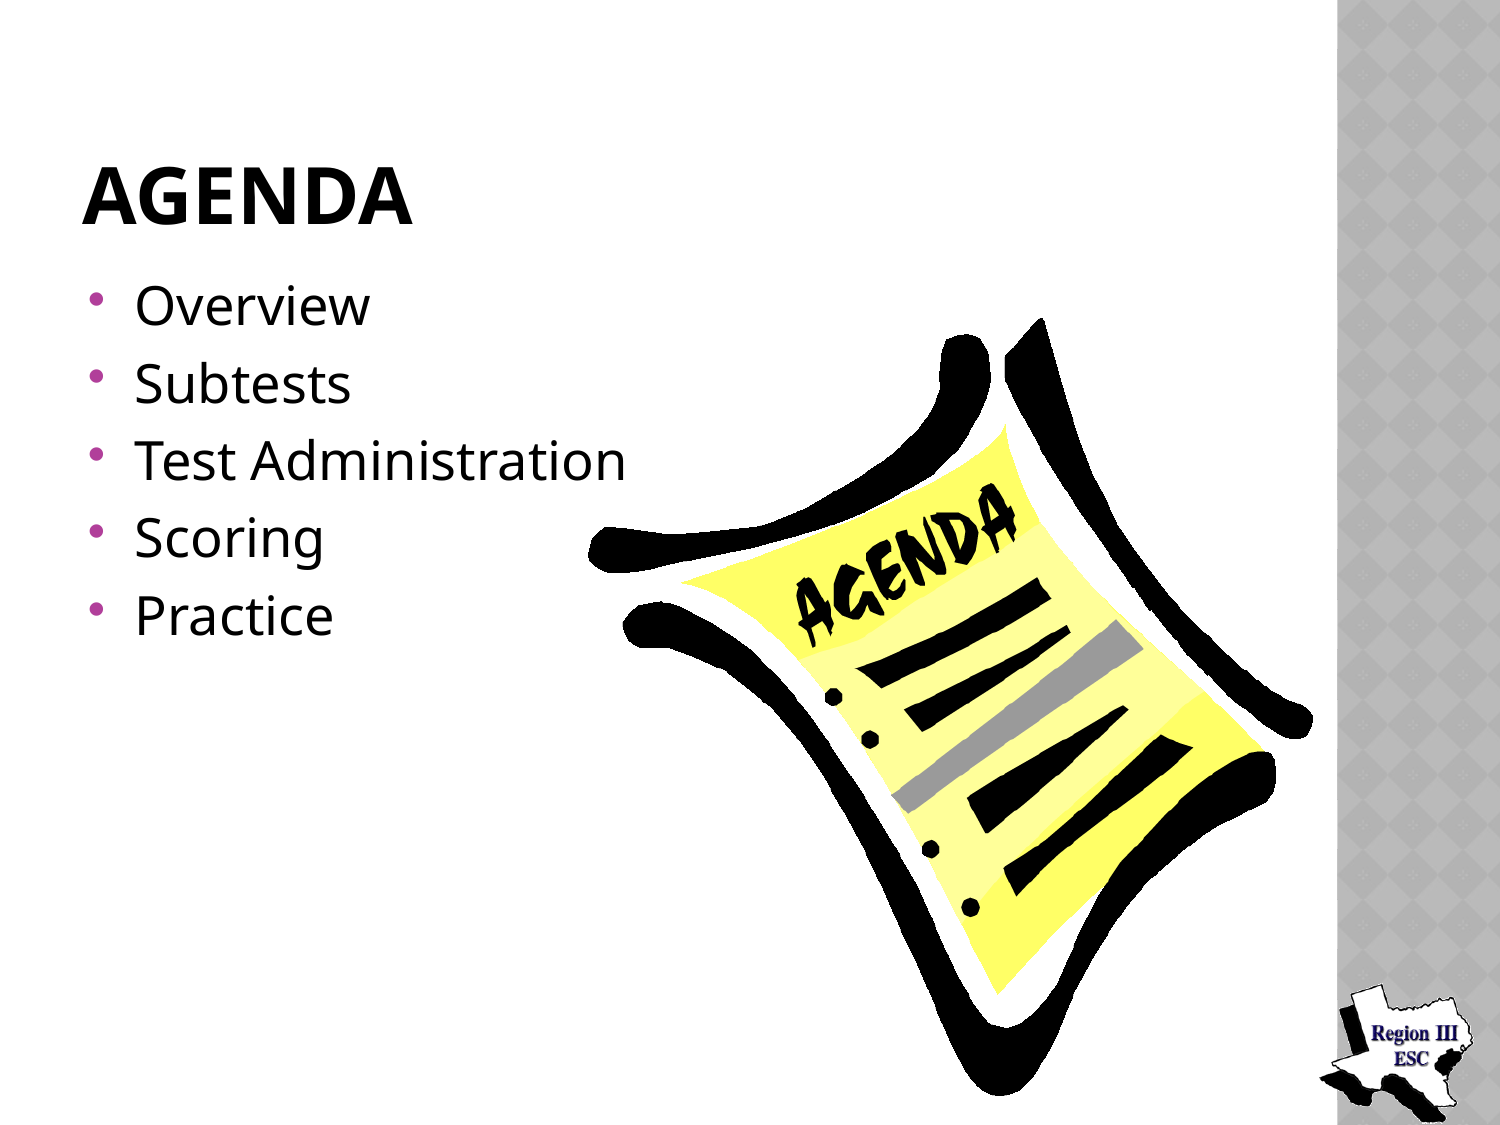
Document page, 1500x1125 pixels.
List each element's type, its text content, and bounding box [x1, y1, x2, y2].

picture [588, 312, 1318, 1096]
list Overview Subtests Test Administration Scoring Practice [75, 264, 1263, 1059]
picture [1318, 982, 1476, 1125]
title Agenda [75, 52, 1263, 240]
